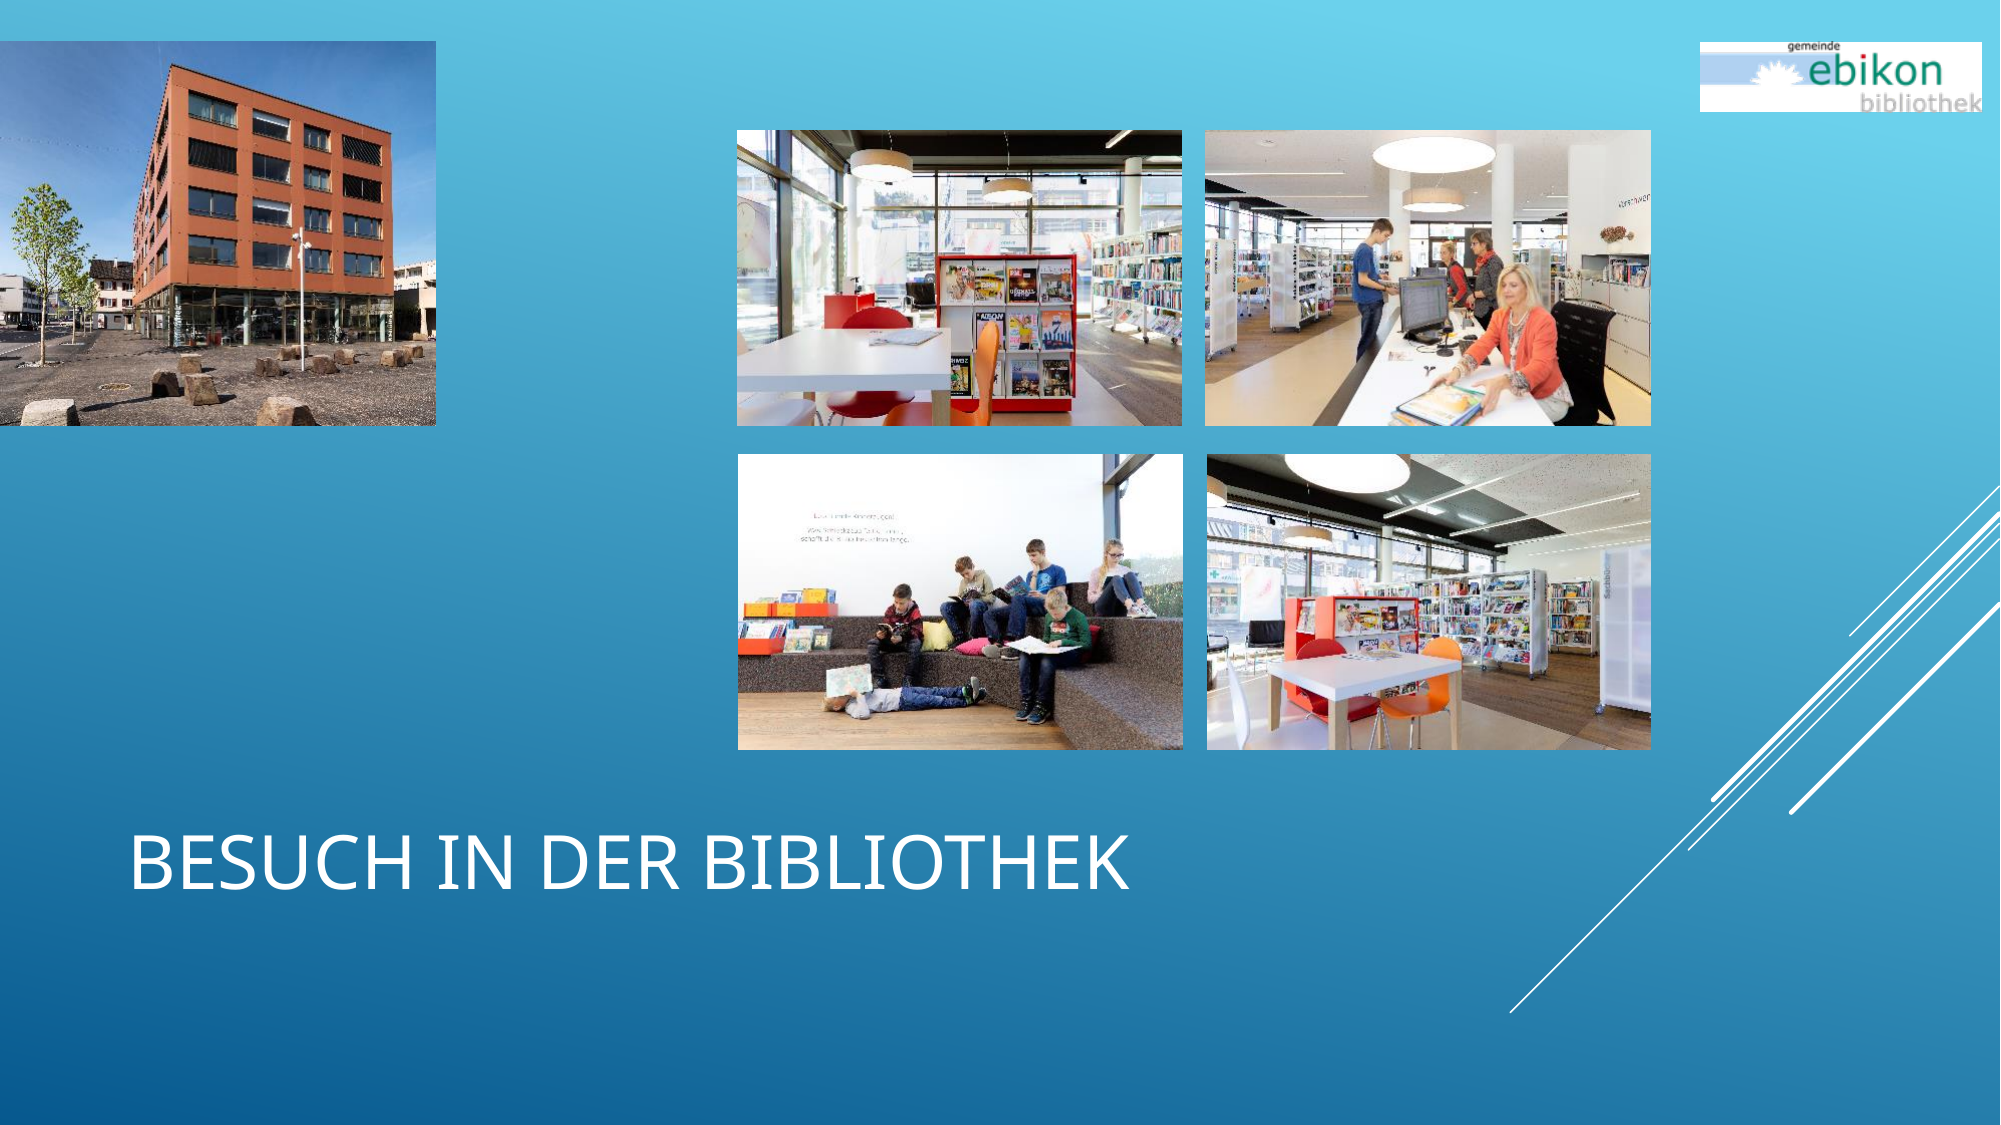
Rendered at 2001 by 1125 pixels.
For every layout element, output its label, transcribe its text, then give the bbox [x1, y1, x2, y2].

picture [737, 130, 1182, 426]
picture [1207, 454, 1651, 751]
picture [1700, 41, 1983, 113]
picture [738, 454, 1183, 751]
picture [0, 41, 436, 426]
title Besuch in der Bibliothek [112, 736, 1513, 984]
picture [1205, 130, 1651, 426]
